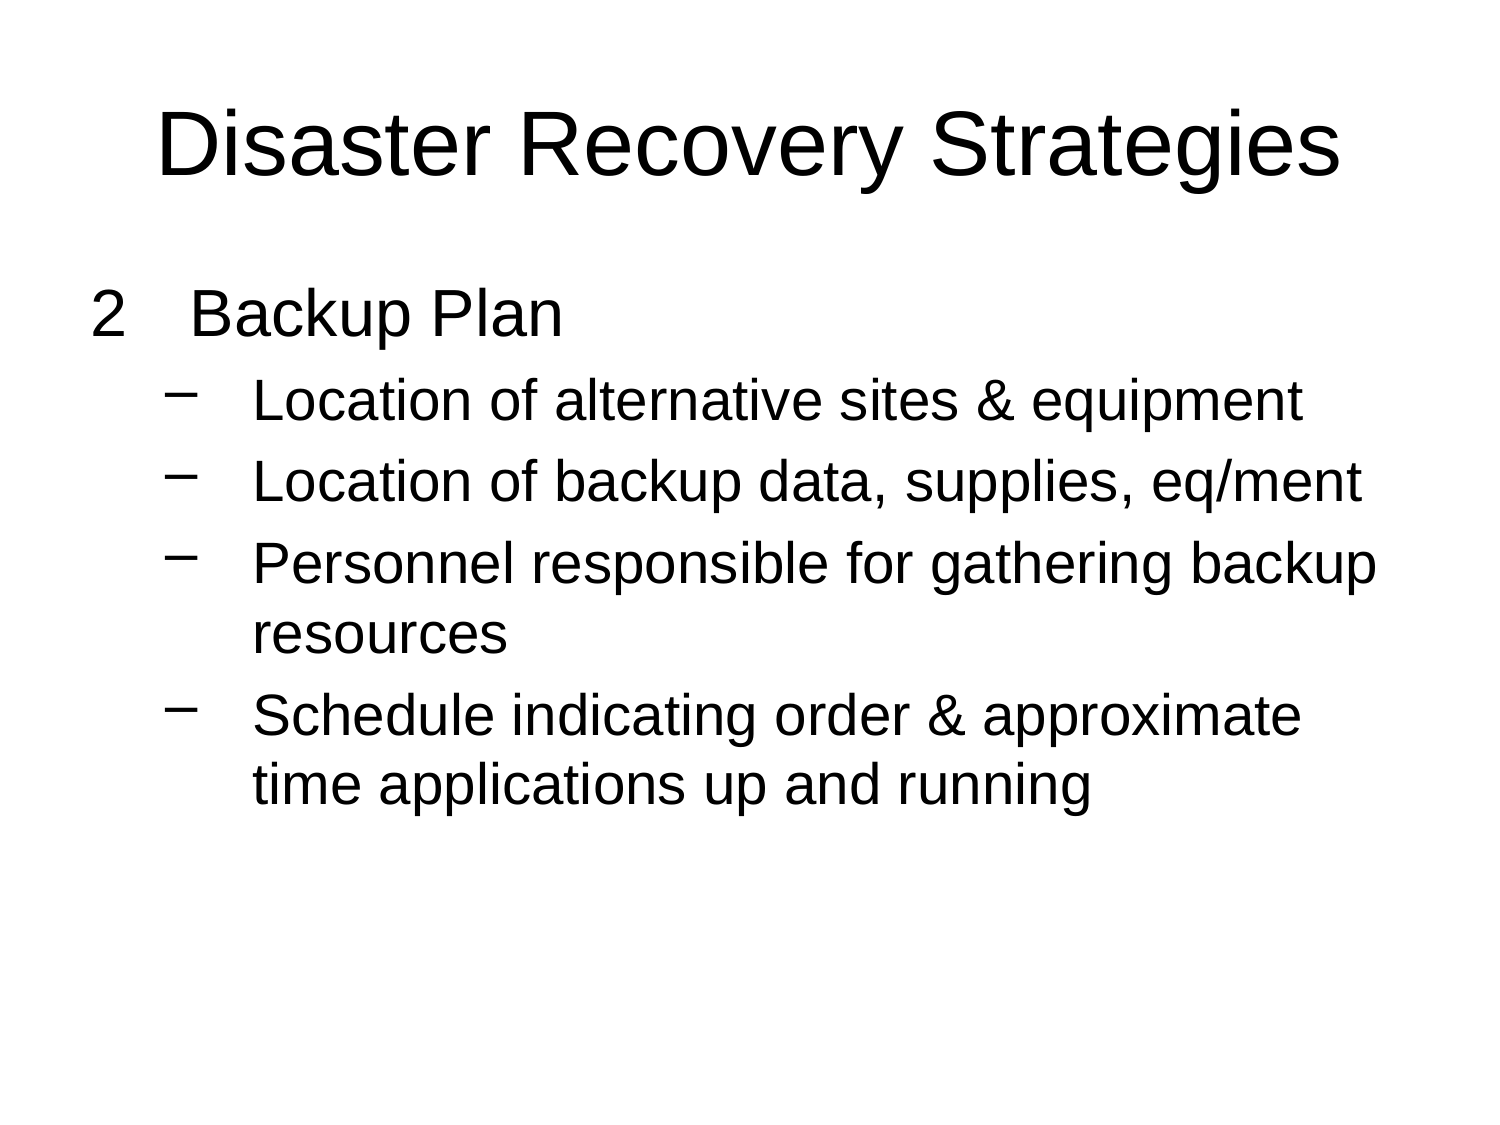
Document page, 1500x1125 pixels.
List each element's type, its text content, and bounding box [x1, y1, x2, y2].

title Disaster Recovery Strategies [74, 44, 1426, 233]
list Backup Plan Location of alternative sites & equipment Location of backup data, supplies, eq/ment Personnel responsible for gathering backup resources Schedule indicating order & approximate time applications up and running [74, 262, 1426, 1006]
